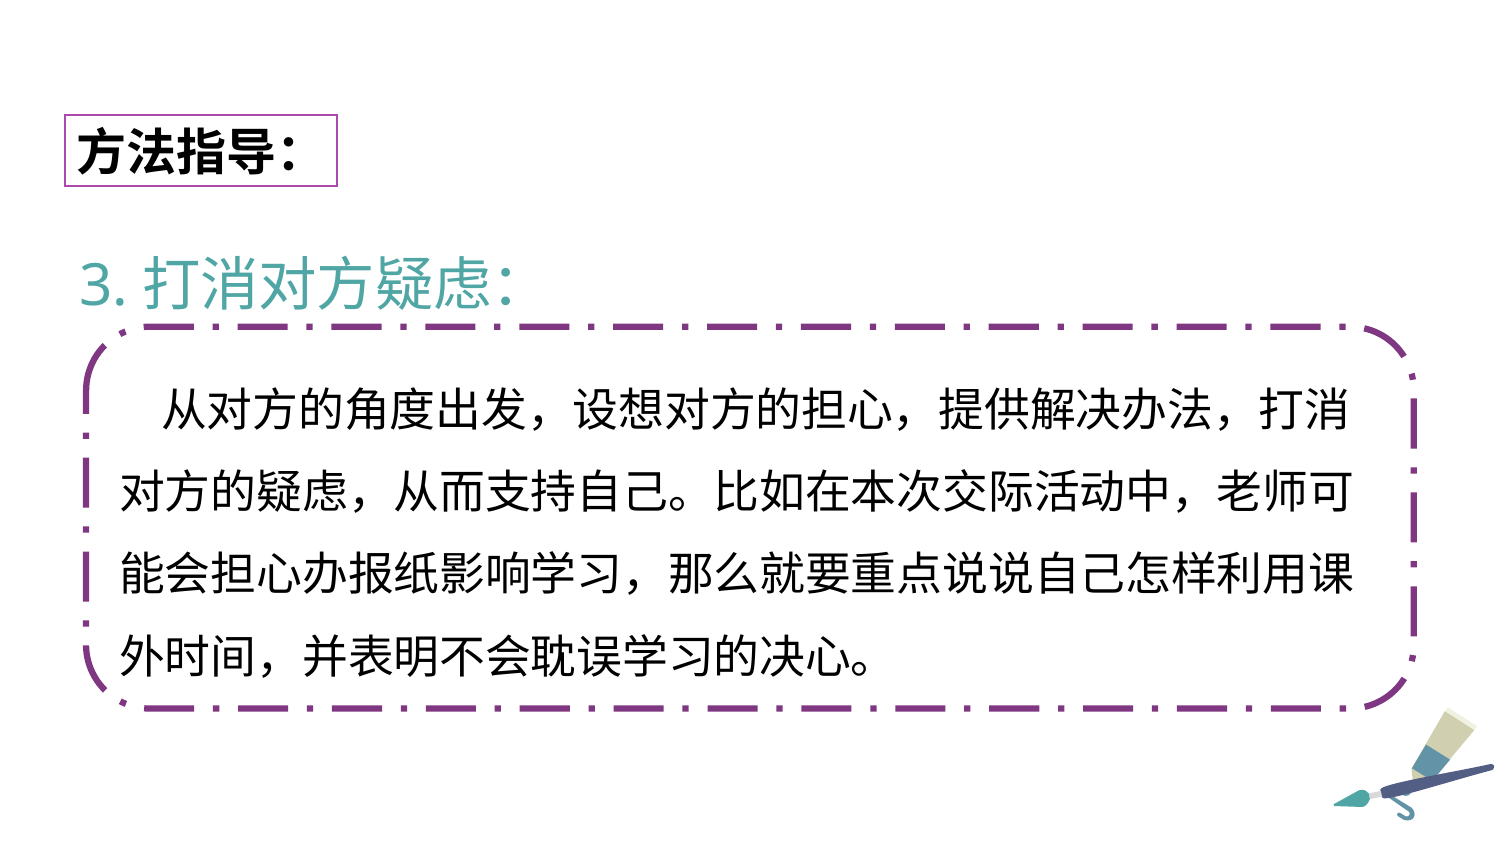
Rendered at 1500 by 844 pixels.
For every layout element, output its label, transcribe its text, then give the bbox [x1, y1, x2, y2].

text_box 从对方的角度出发，设想对方的担心，提供解决办法，打消对方的疑虑，从而支持自己。比如在本次交际活动中，老师可能会担心办报纸影响学习，那么就要重点说说自己怎样利用课外时间，并表明不会耽误学习的决心。 [86, 326, 1414, 709]
text_box 方法指导： [64, 114, 338, 187]
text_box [1358, 708, 1481, 844]
text_box 3.打消对方疑虑： [64, 204, 1140, 325]
